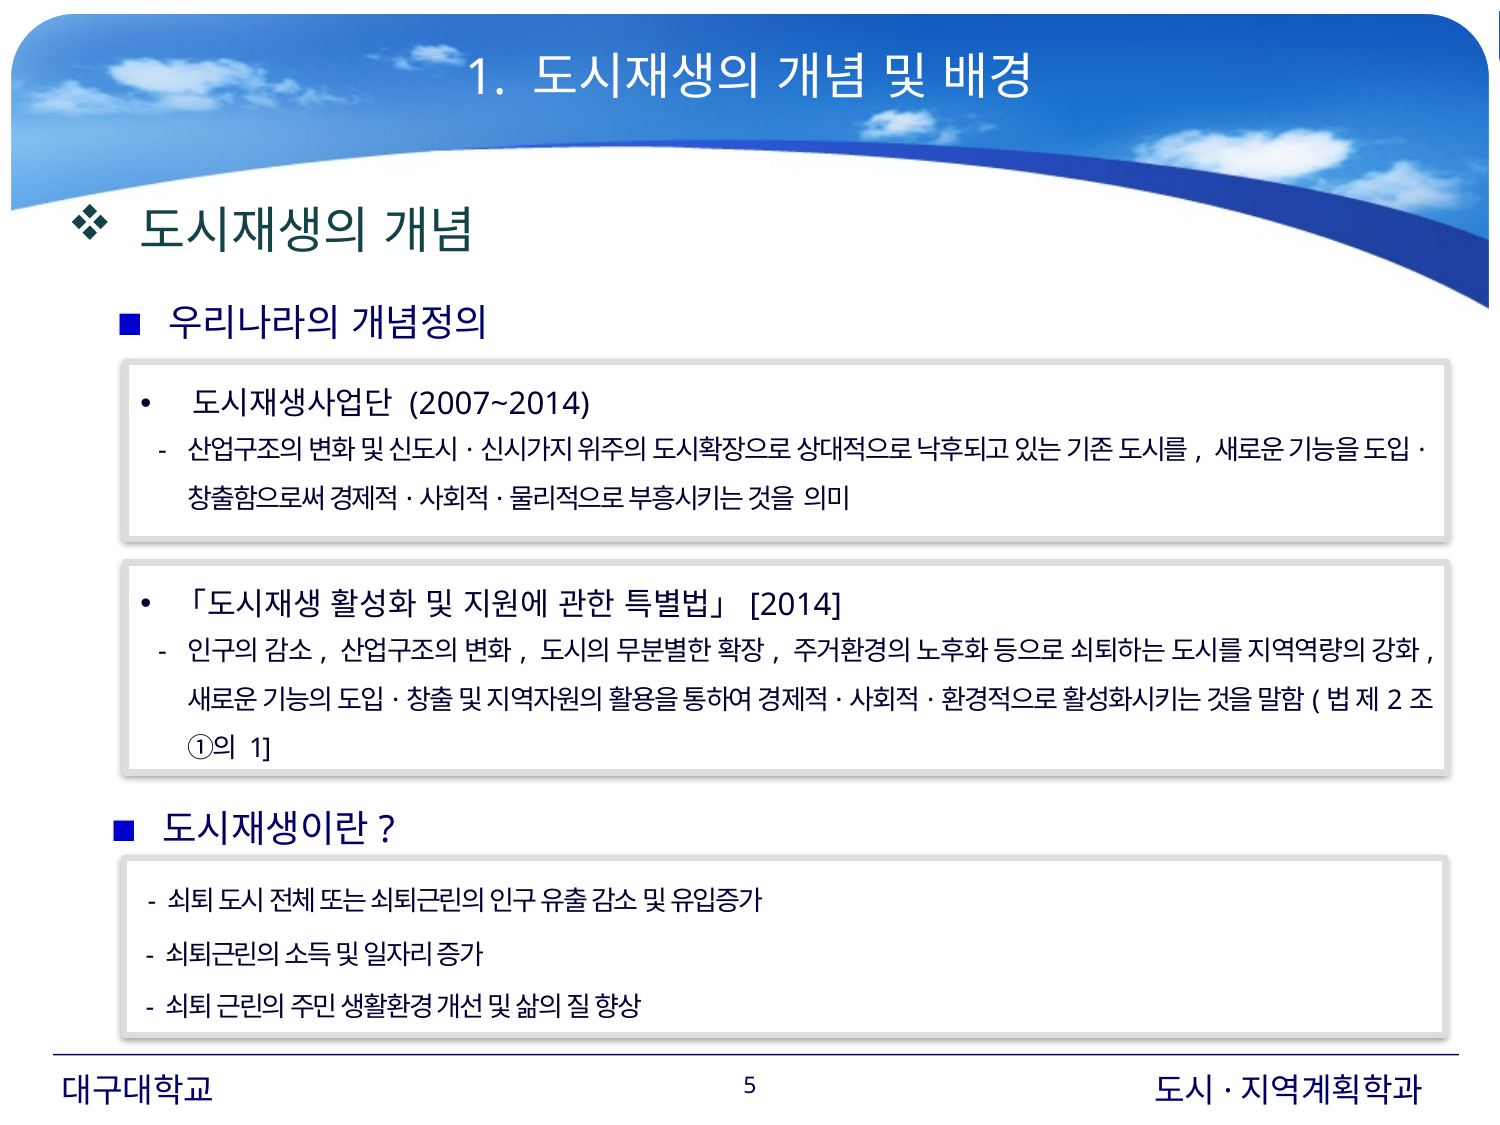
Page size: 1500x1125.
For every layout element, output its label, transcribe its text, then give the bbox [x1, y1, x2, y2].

picture [12, 138, 1488, 317]
text_box 인구의 감소, 산업구조의 변화, 도시의 무분별한 확장, 주거환경의 노후화 등으로 쇠퇴하는 도시를 지역역량의 강화, 새로운 기능의 도입·창출 및 지역자원의 활용을 통하여 경제적·사회적·환경적으로 활성화시키는 것을 말함(법 제2조 ①의 1] [125, 609, 1447, 771]
text_box 도시재생이란? [92, 797, 410, 858]
text_box [0, 0, 1500, 75]
text_box 도시재생사업단 (2007~2014) [122, 359, 1450, 542]
text_box 「도시재생 활성화 및 지원에 관한 특별법」[2014] [122, 559, 1450, 776]
picture [107, 814, 134, 841]
text_box - 쇠퇴 도시 전체 또는 쇠퇴근린의 인구 유출 감소 및 유입증가 - 쇠퇴근린의 소득 및 일자리 증가 - 쇠퇴 근린의 주민 생활환경 개선 및 삶의 질 향상 [121, 855, 1448, 1038]
text_box 우리나라의 개념정의 [98, 291, 505, 351]
text_box 산업구조의 변화 및 신도시·신시가지 위주의 도시확장으로 상대적으로 낙후되고 있는 기존 도시를, 새로운 기능을 도입·창출함으로써 경제적·사회적·물리적으로 부흥시키는 것을 의미 [125, 408, 1447, 559]
picture [113, 307, 140, 335]
text_box 도시재생의 개념 [53, 191, 1006, 267]
text_box 1. 도시재생의 개념 및 배경 [0, 75, 1500, 138]
